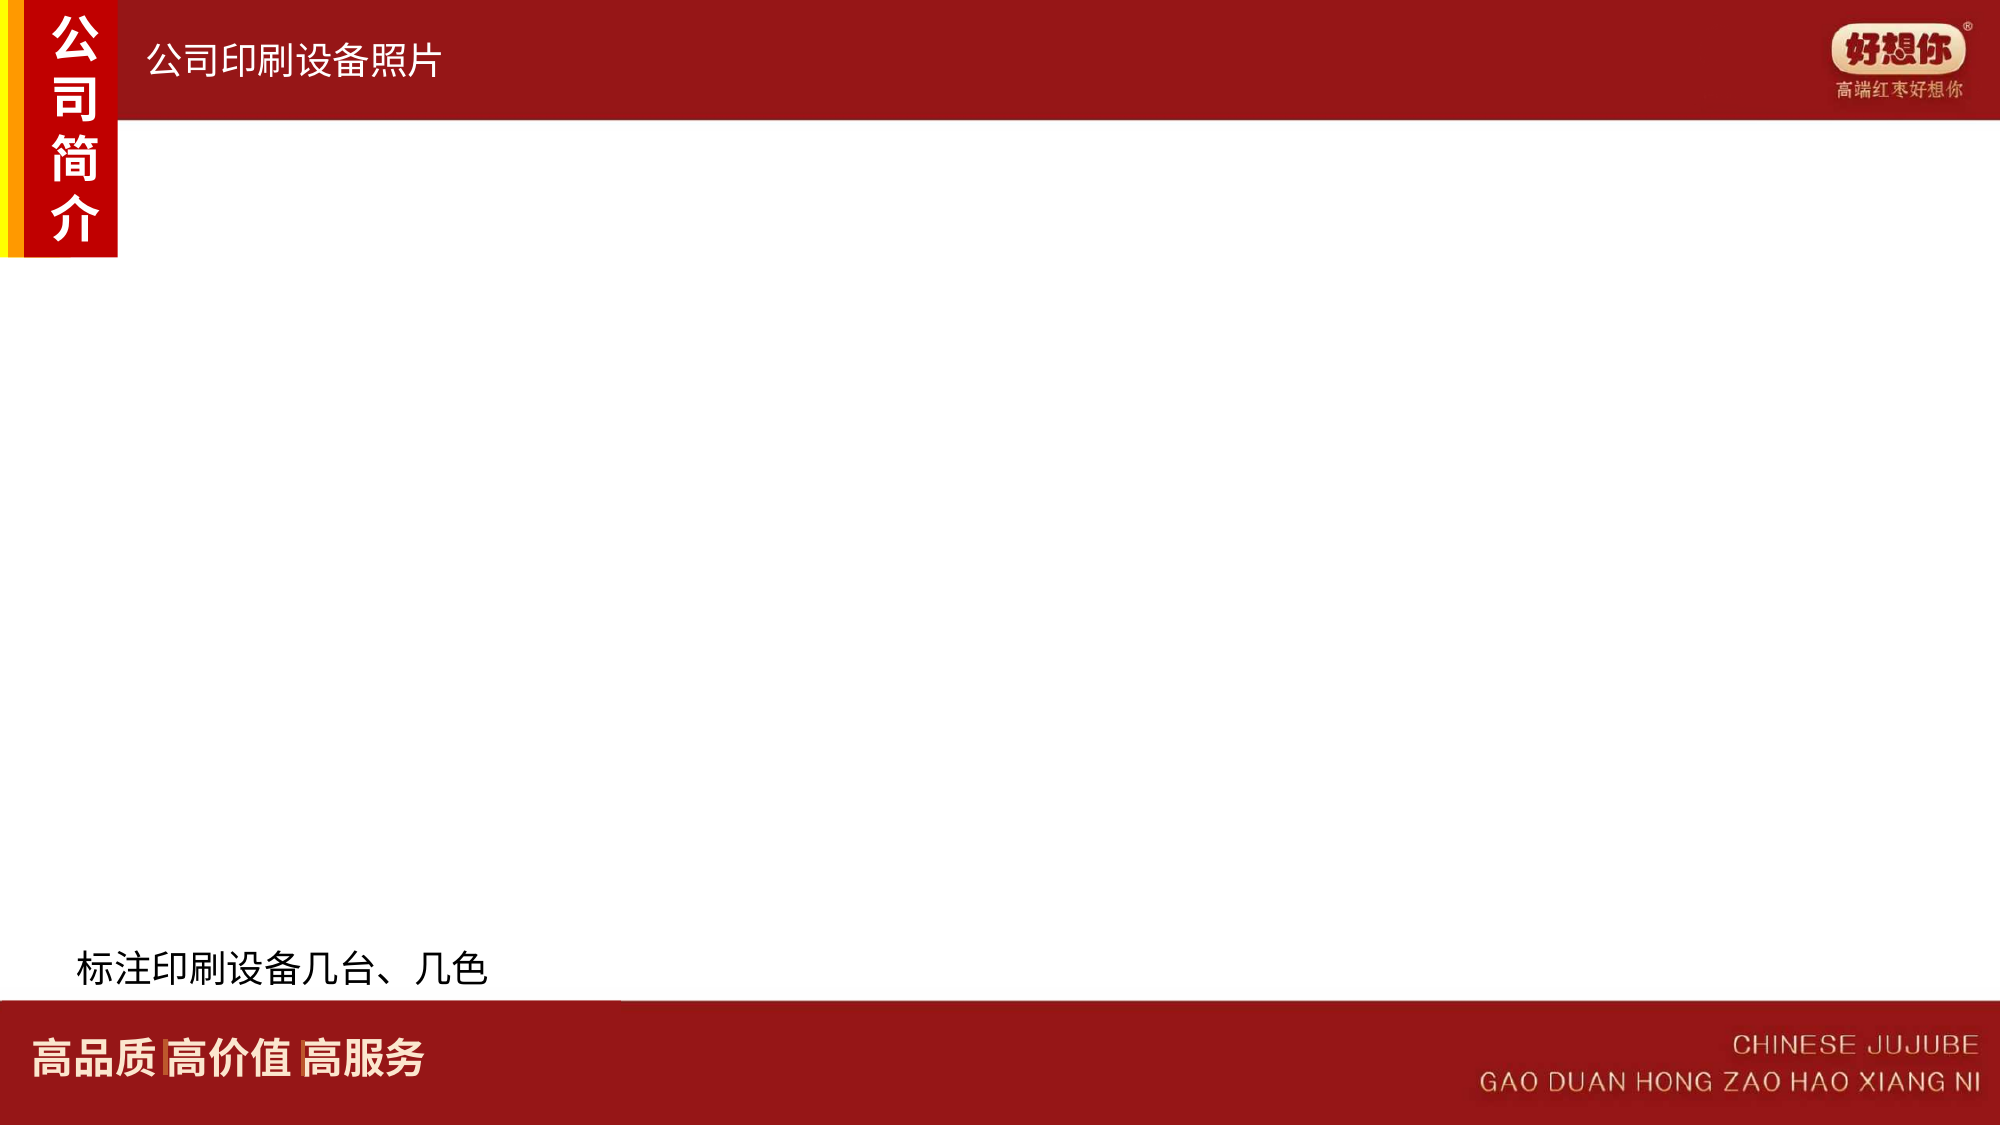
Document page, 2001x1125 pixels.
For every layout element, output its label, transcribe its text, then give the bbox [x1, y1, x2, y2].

text_box 公司印刷设备照片 [130, 29, 461, 90]
text_box [0, 0, 7, 259]
text_box 标注印刷设备几台、几色 [61, 937, 505, 998]
picture [0, 0, 2000, 1125]
text_box [7, 0, 23, 259]
text_box 公司简介 [35, 0, 84, 255]
text_box [23, 0, 119, 259]
